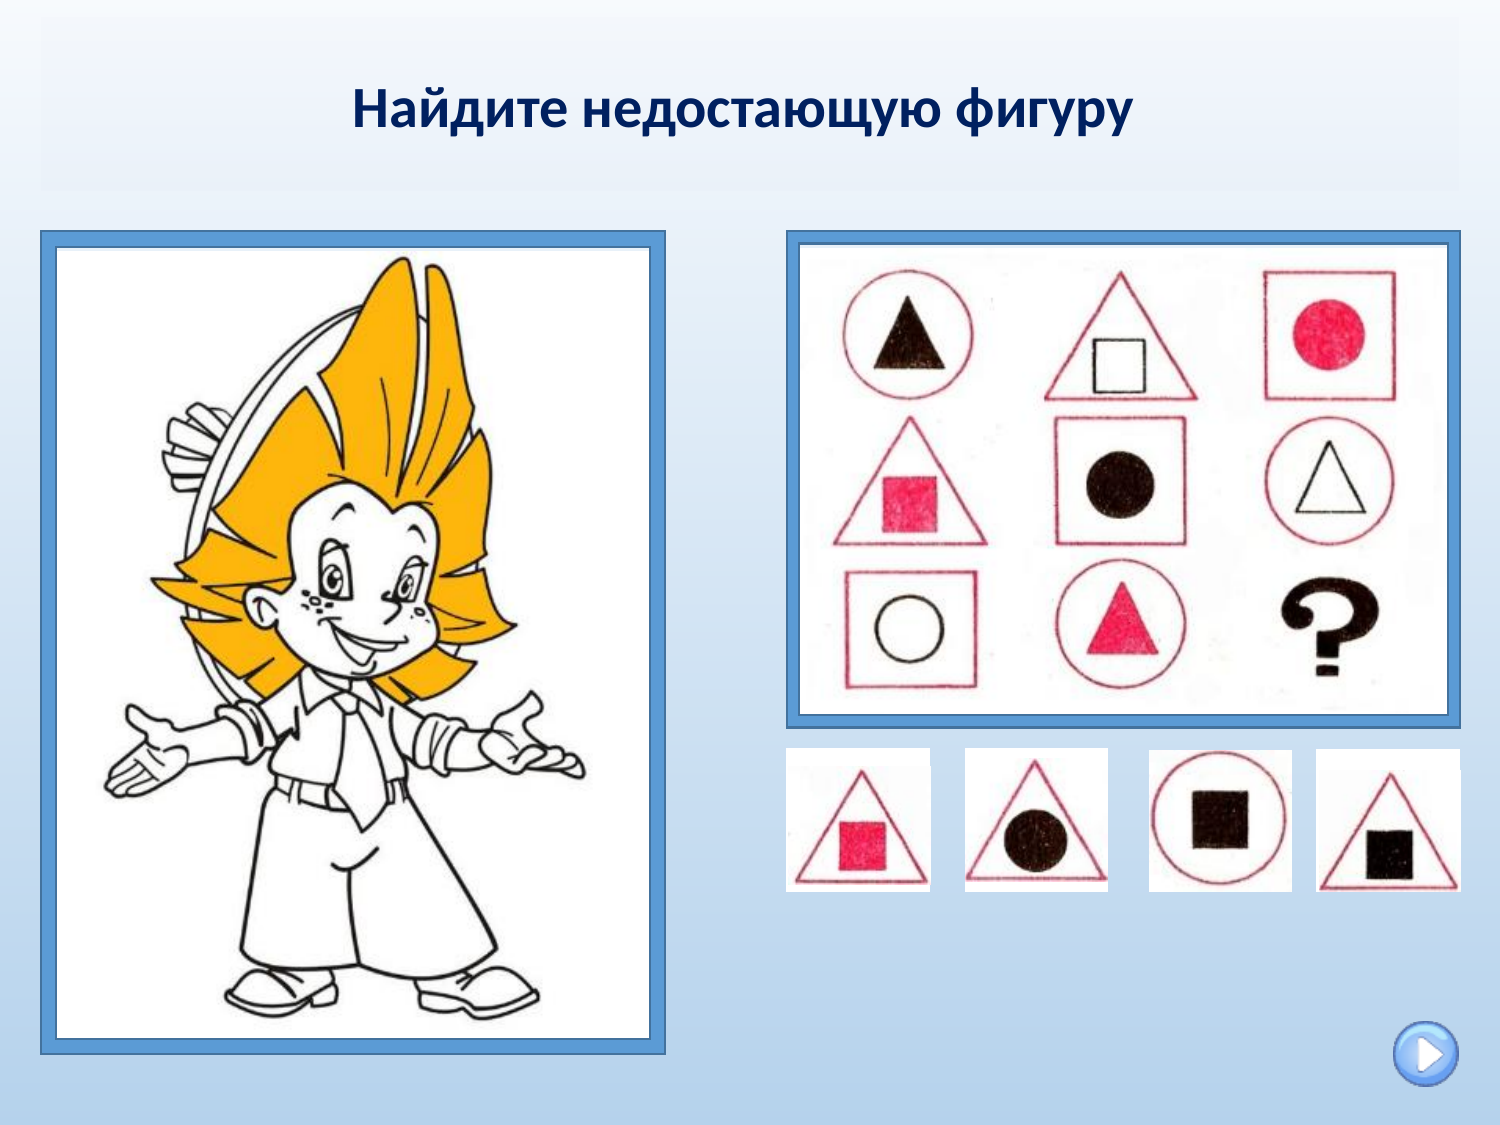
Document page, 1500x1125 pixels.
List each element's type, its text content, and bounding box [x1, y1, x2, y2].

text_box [1317, 749, 1461, 892]
text_box [786, 230, 1461, 729]
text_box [965, 749, 1108, 891]
picture [1149, 750, 1292, 892]
picture [41, 251, 665, 1044]
picture [1393, 1021, 1459, 1087]
text_box Найдите недостающую фигуру [40, 16, 1460, 192]
picture [796, 248, 1451, 721]
text_box [40, 230, 666, 1055]
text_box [787, 749, 931, 891]
